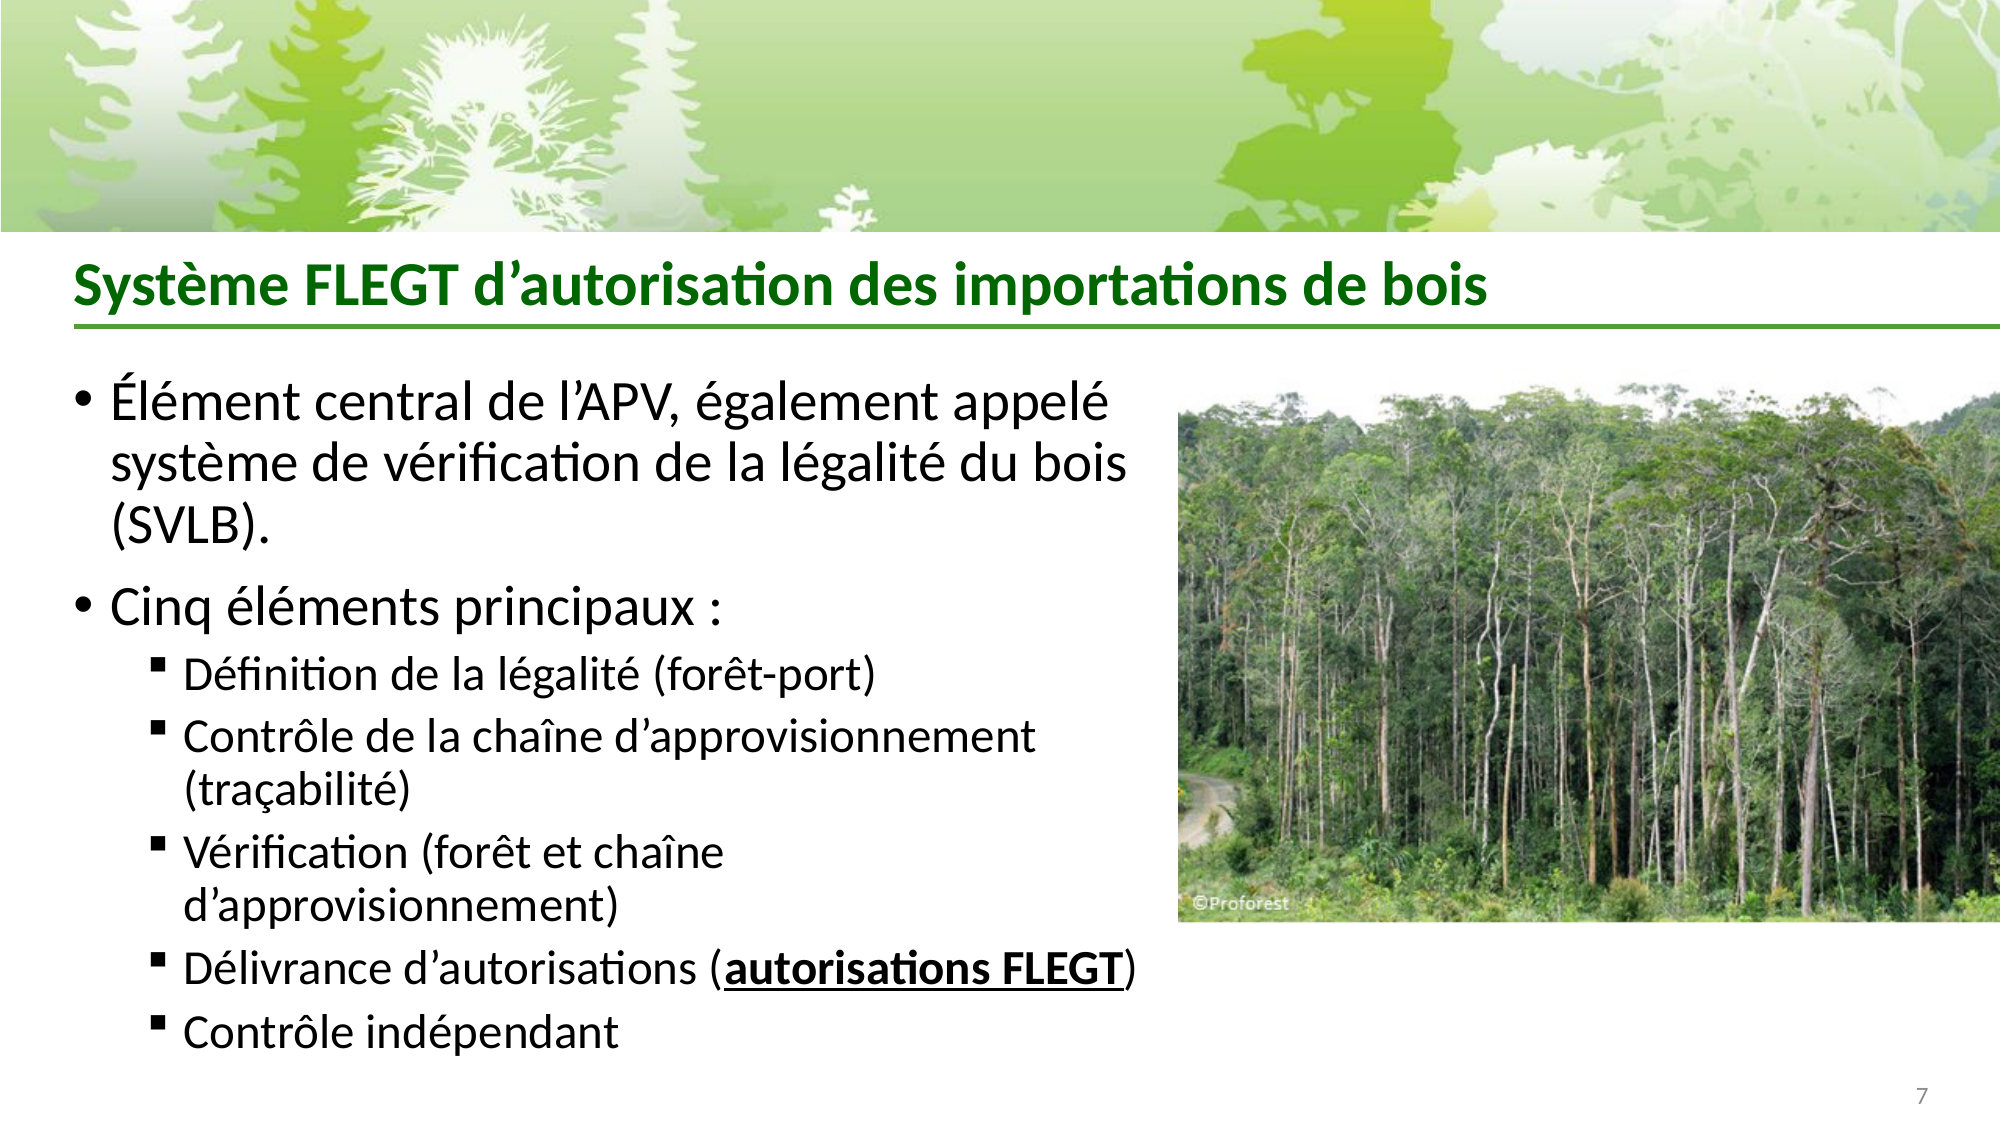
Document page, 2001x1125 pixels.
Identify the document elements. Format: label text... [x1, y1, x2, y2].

slide_number 7 [1493, 1065, 1944, 1125]
list Élément central de l’APV, également appelé système de vérification de la légalité du bois (SVLB). Cinq éléments principaux : Définition de la légalité (forêt-port) Contrôle de la chaîne d’approvisionnement (traçabilité) Vérification (forêt et chaîne d’approvisionnement) Délivrance d’autorisations (autorisations FLEGT) Contrôle indépendant [58, 363, 1158, 1125]
title Système FLEGT d’autorisation des importations de bois [58, 191, 1590, 379]
picture [0, 0, 2000, 232]
picture [1178, 330, 2000, 925]
